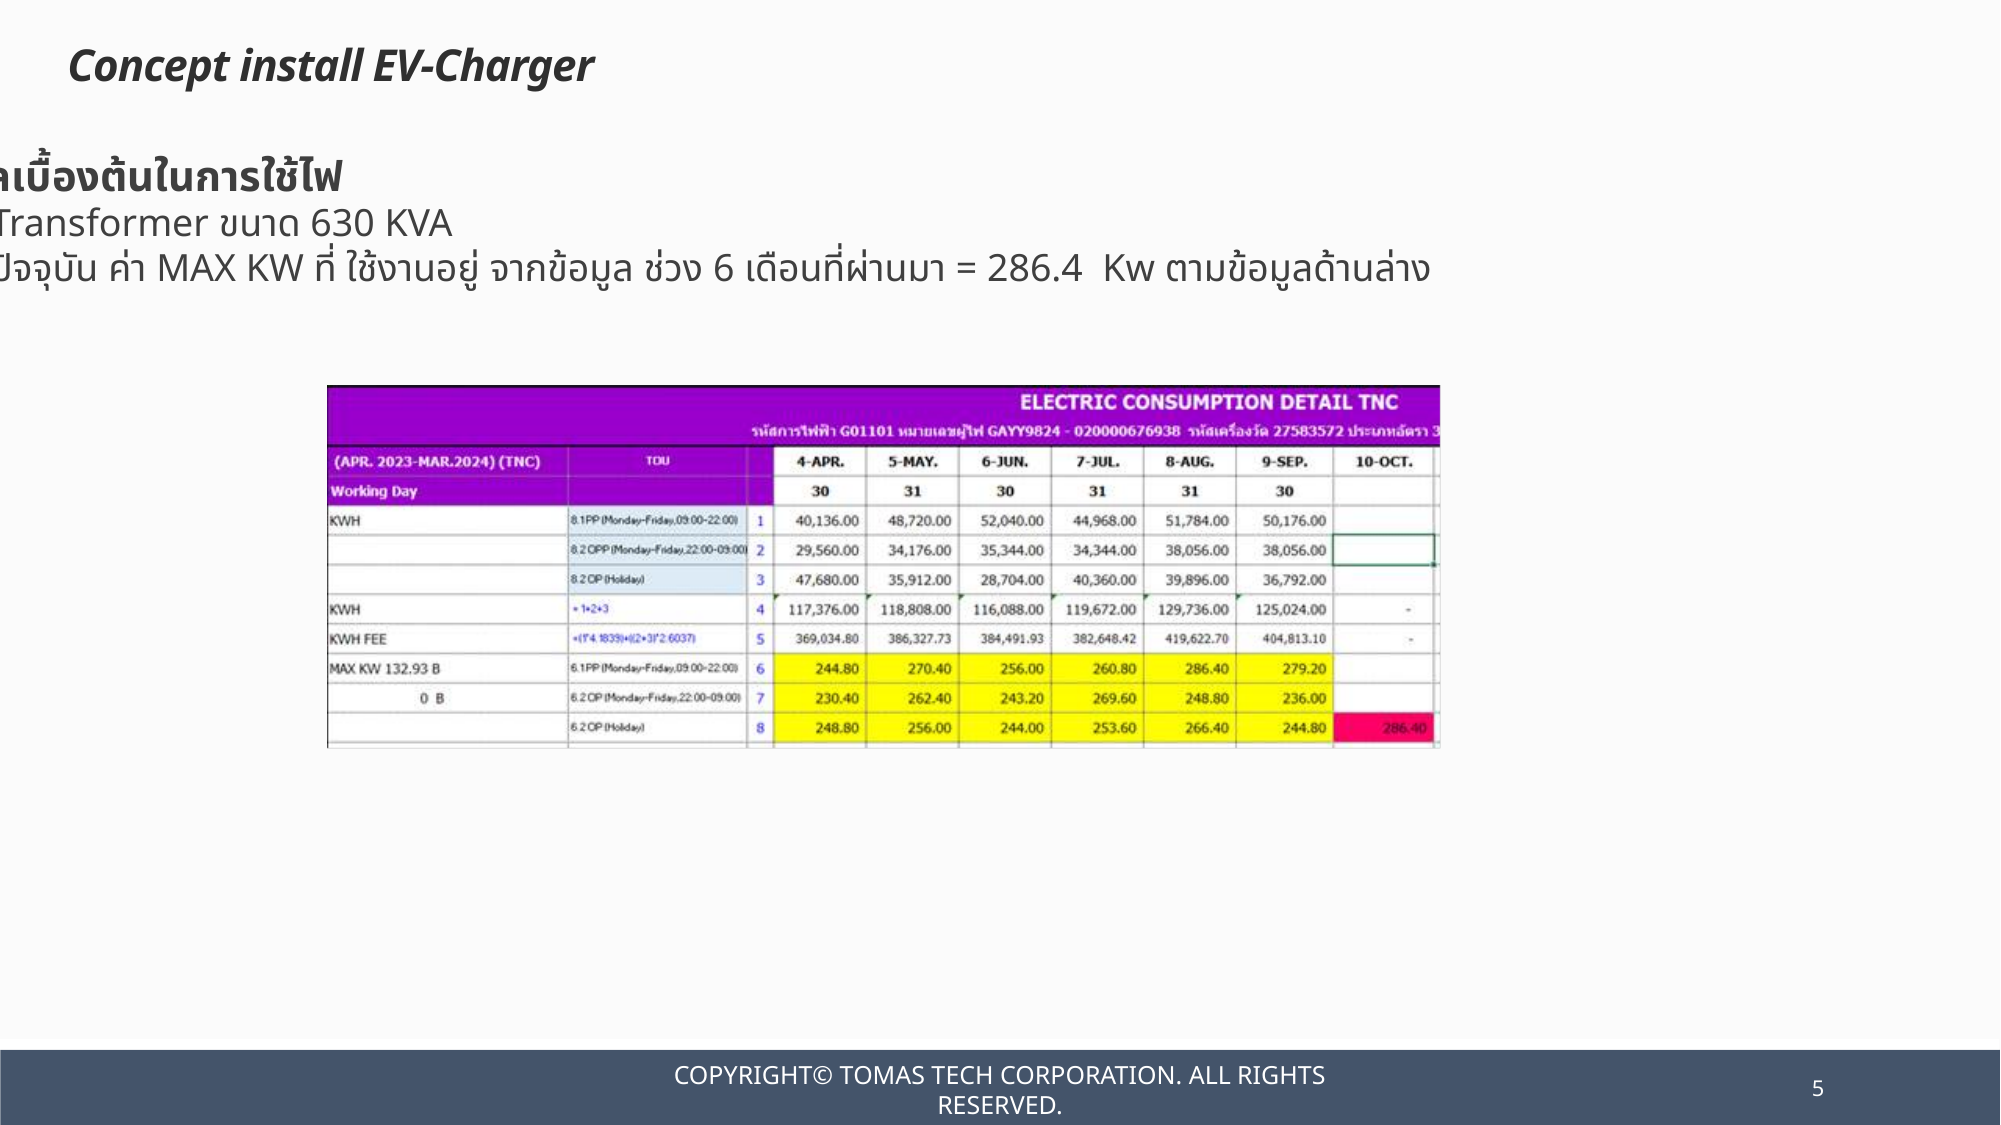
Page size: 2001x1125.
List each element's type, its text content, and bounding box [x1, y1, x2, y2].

footer Copyright© TOMAS TECH CORPORATION. All rights reserved. [604, 1059, 1396, 1120]
text_box ข้อมูลเบื้องต้นในการใช้ไฟ 1 Transformer ขนาด 630 KVA 2 ปัจจุบัน ค่า MAX KW ที่ ใช้งานอยู่ จากข้อมูล ช่วง 6 เดือนที่ผ่านมา = 286.4 Kw ตามข้อมูลด้านล่าง [0, 141, 1447, 342]
slide_number 5 [1624, 1059, 1840, 1120]
text_box Concept install EV-Charger [52, 38, 1050, 99]
picture [327, 384, 1443, 750]
